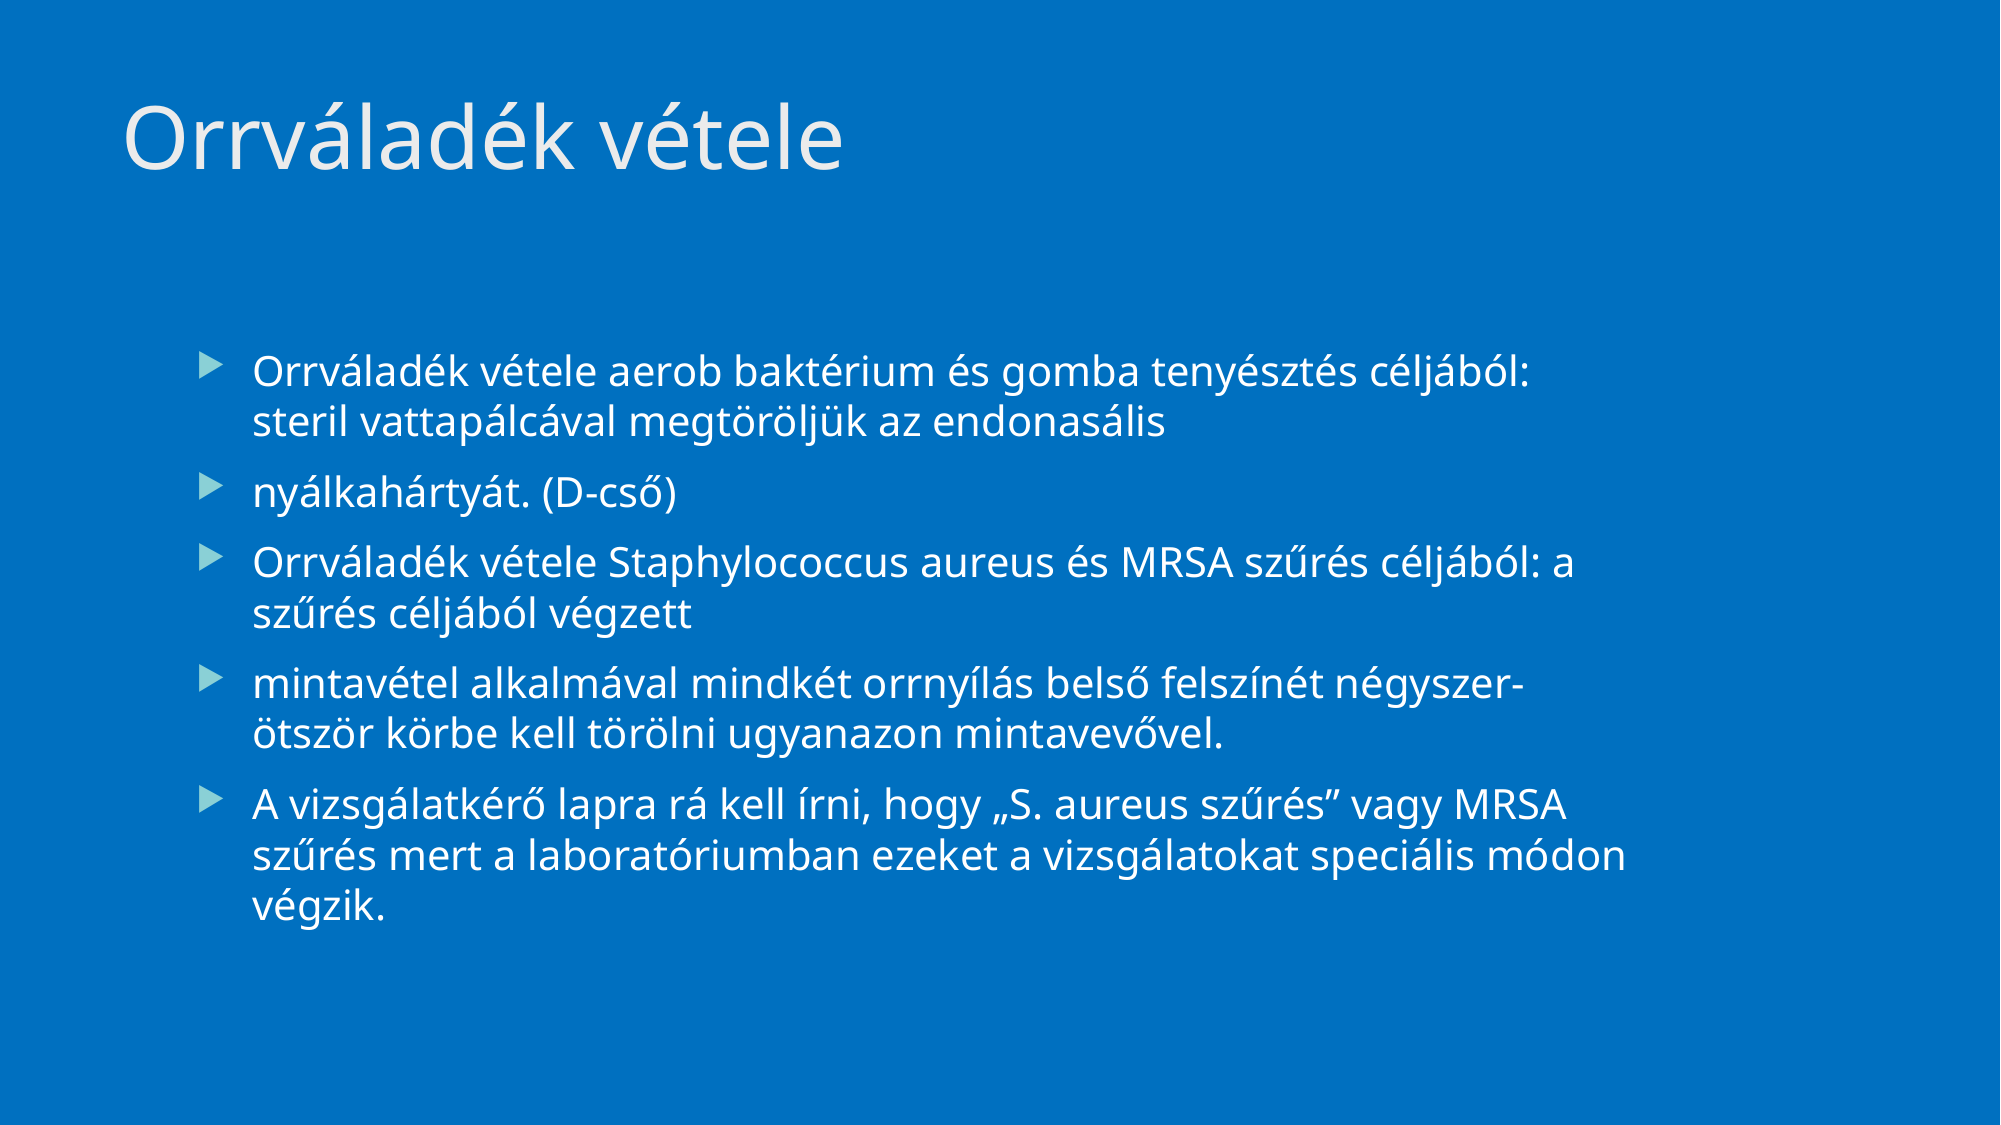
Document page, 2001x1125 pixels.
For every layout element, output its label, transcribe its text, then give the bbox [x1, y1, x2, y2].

list Orrváladék vétele aerob baktérium és gomba tenyésztés céljából: steril vattapálcával megtöröljük az endonasális nyálkahártyát. (D-cső) Orrváladék vétele Staphylococcus aureus és MRSA szűrés céljából: a szűrés céljából végzett mintavétel alkalmával mindkét orrnyílás belső felszínét négyszer-ötször körbe kell törölni ugyanazon mintavevővel. A vizsgálatkérő lapra rá kell írni, hogy „S. aureus szűrés” vagy MRSA szűrés mert a laboratóriumban ezeket a vizsgálatokat speciális módon végzik. [181, 336, 1649, 1025]
title Orrváladék vétele [106, 74, 1649, 304]
